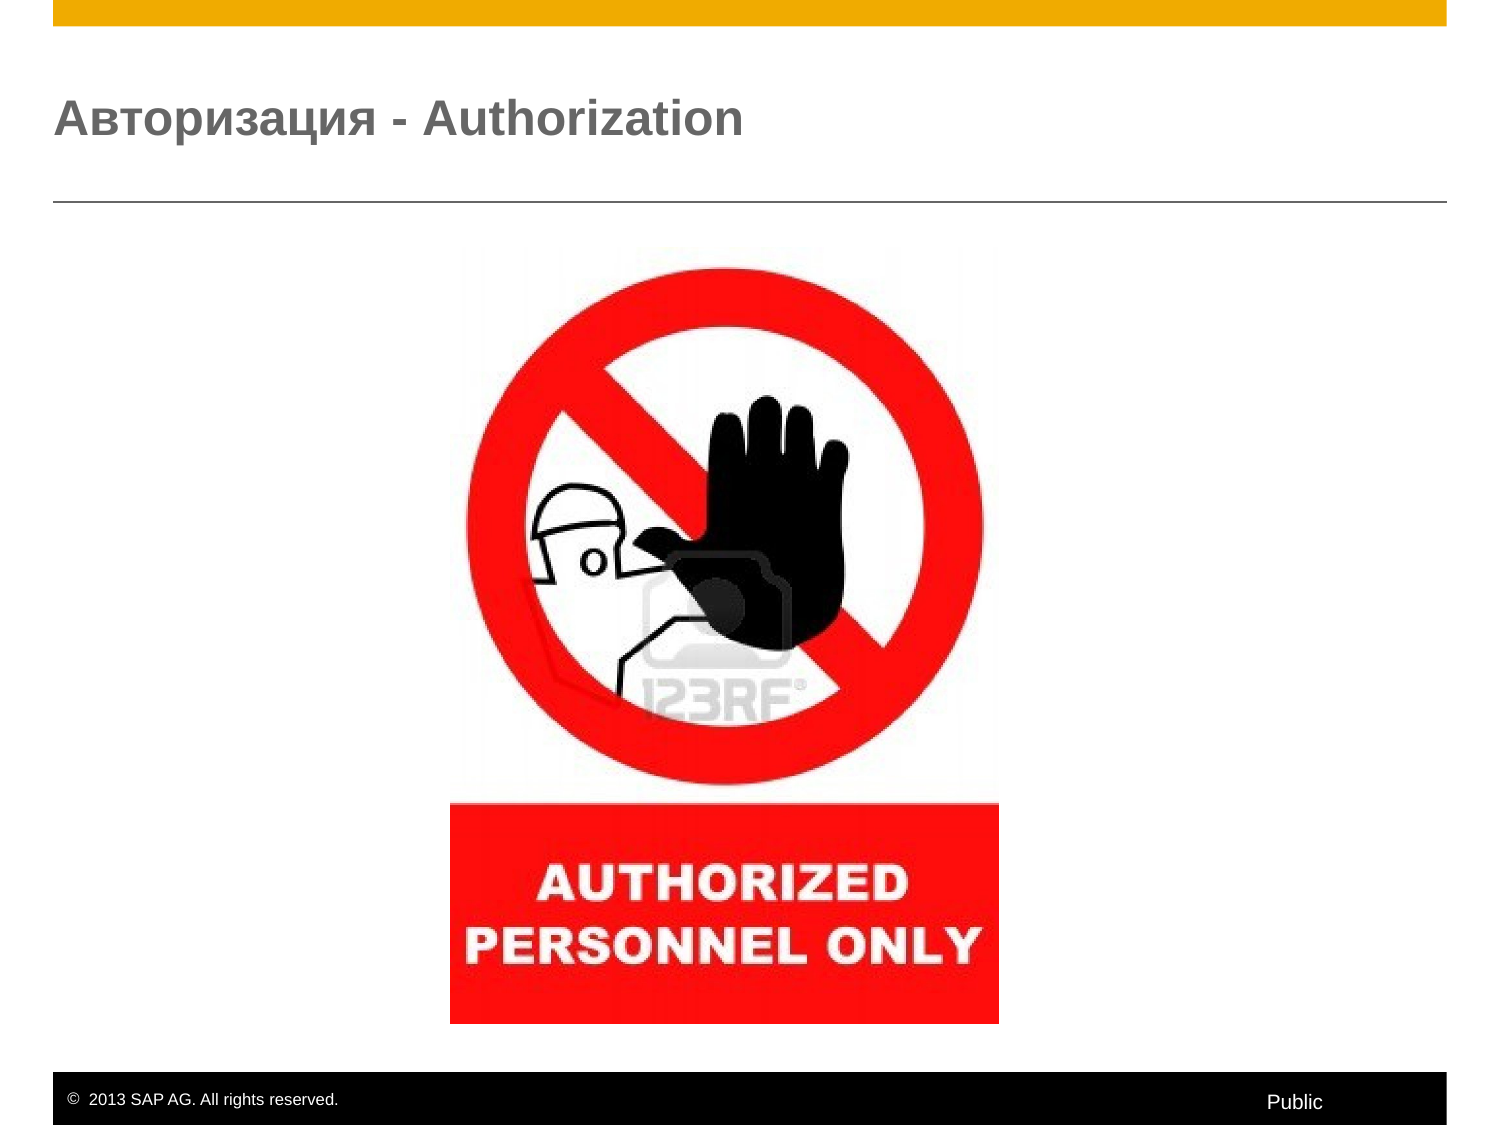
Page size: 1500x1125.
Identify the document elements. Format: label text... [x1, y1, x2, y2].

picture [449, 247, 999, 1024]
title Авторизация - Authorization [53, 53, 1447, 178]
